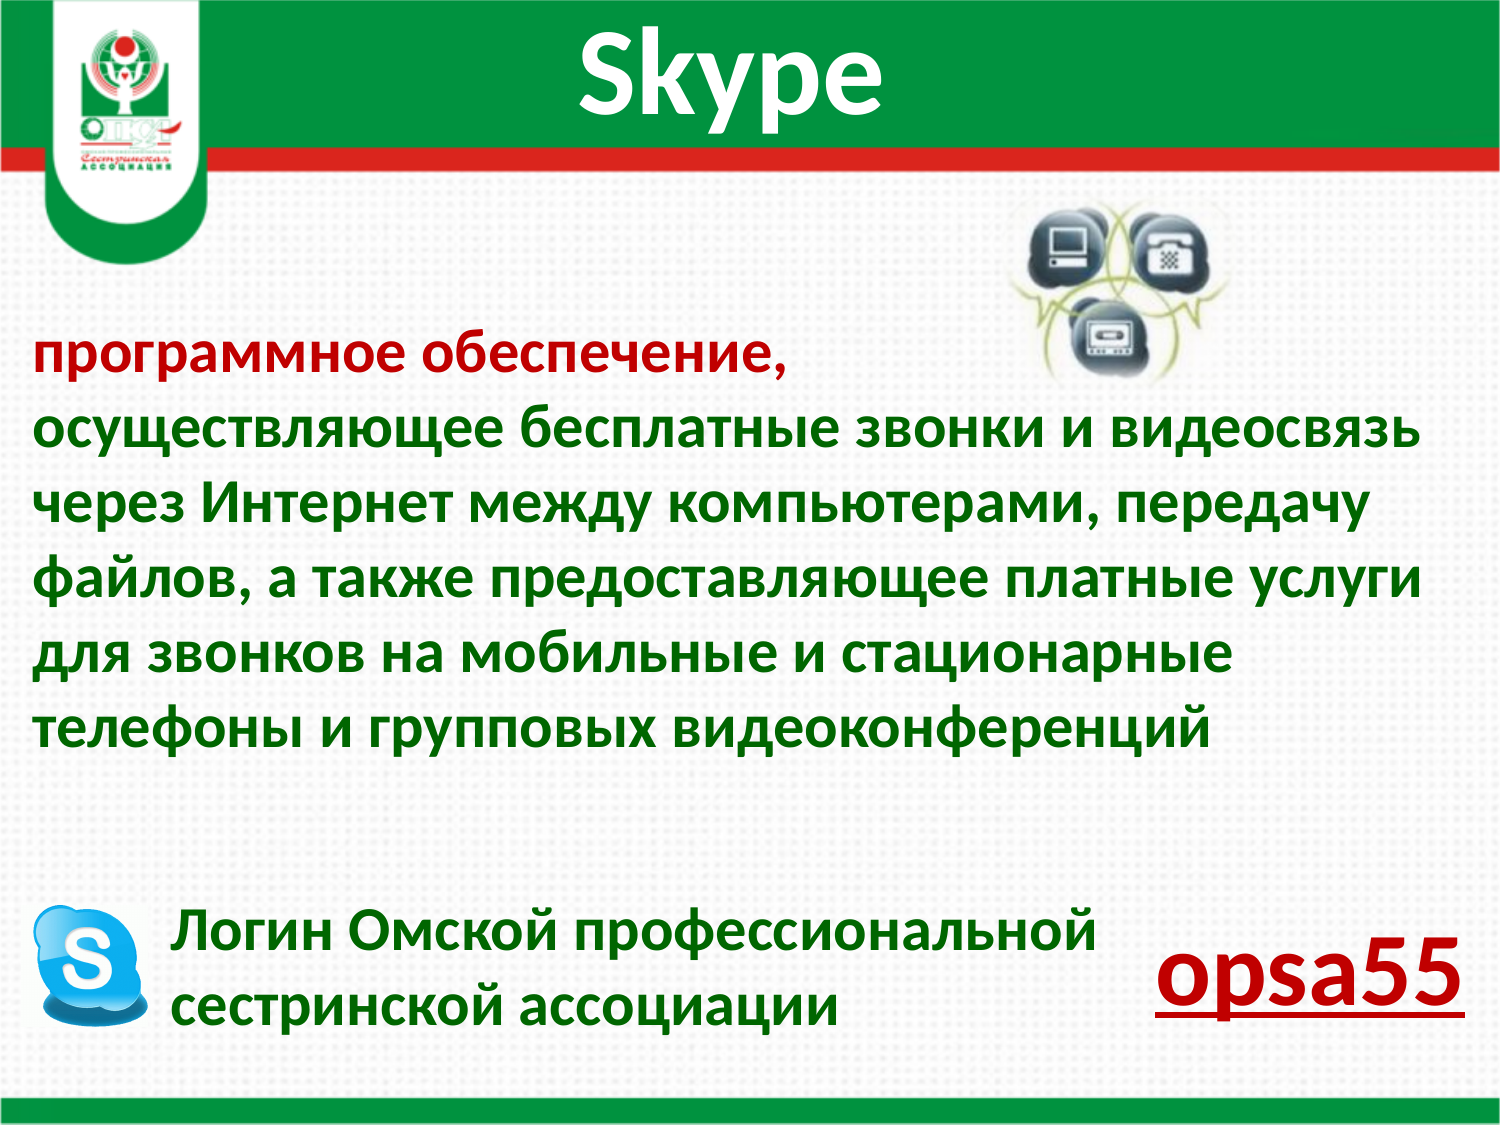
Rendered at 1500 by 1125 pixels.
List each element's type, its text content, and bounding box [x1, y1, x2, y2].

picture [0, 0, 1500, 1125]
text_box opsa55 [1140, 893, 1481, 1034]
text_box Skype [562, 0, 901, 148]
text_box Логин Омской профессиональной сестринской ассоциации [155, 880, 1128, 1045]
text_box программное обеспечение, осуществляющее бесплатные звонки и видеосвязь через Интернет между компьютерами, передачу файлов, а также предоставляющее платные услуги для звонков на мобильные и стационарные телефоны и групповых видеоконференций [17, 302, 1477, 767]
